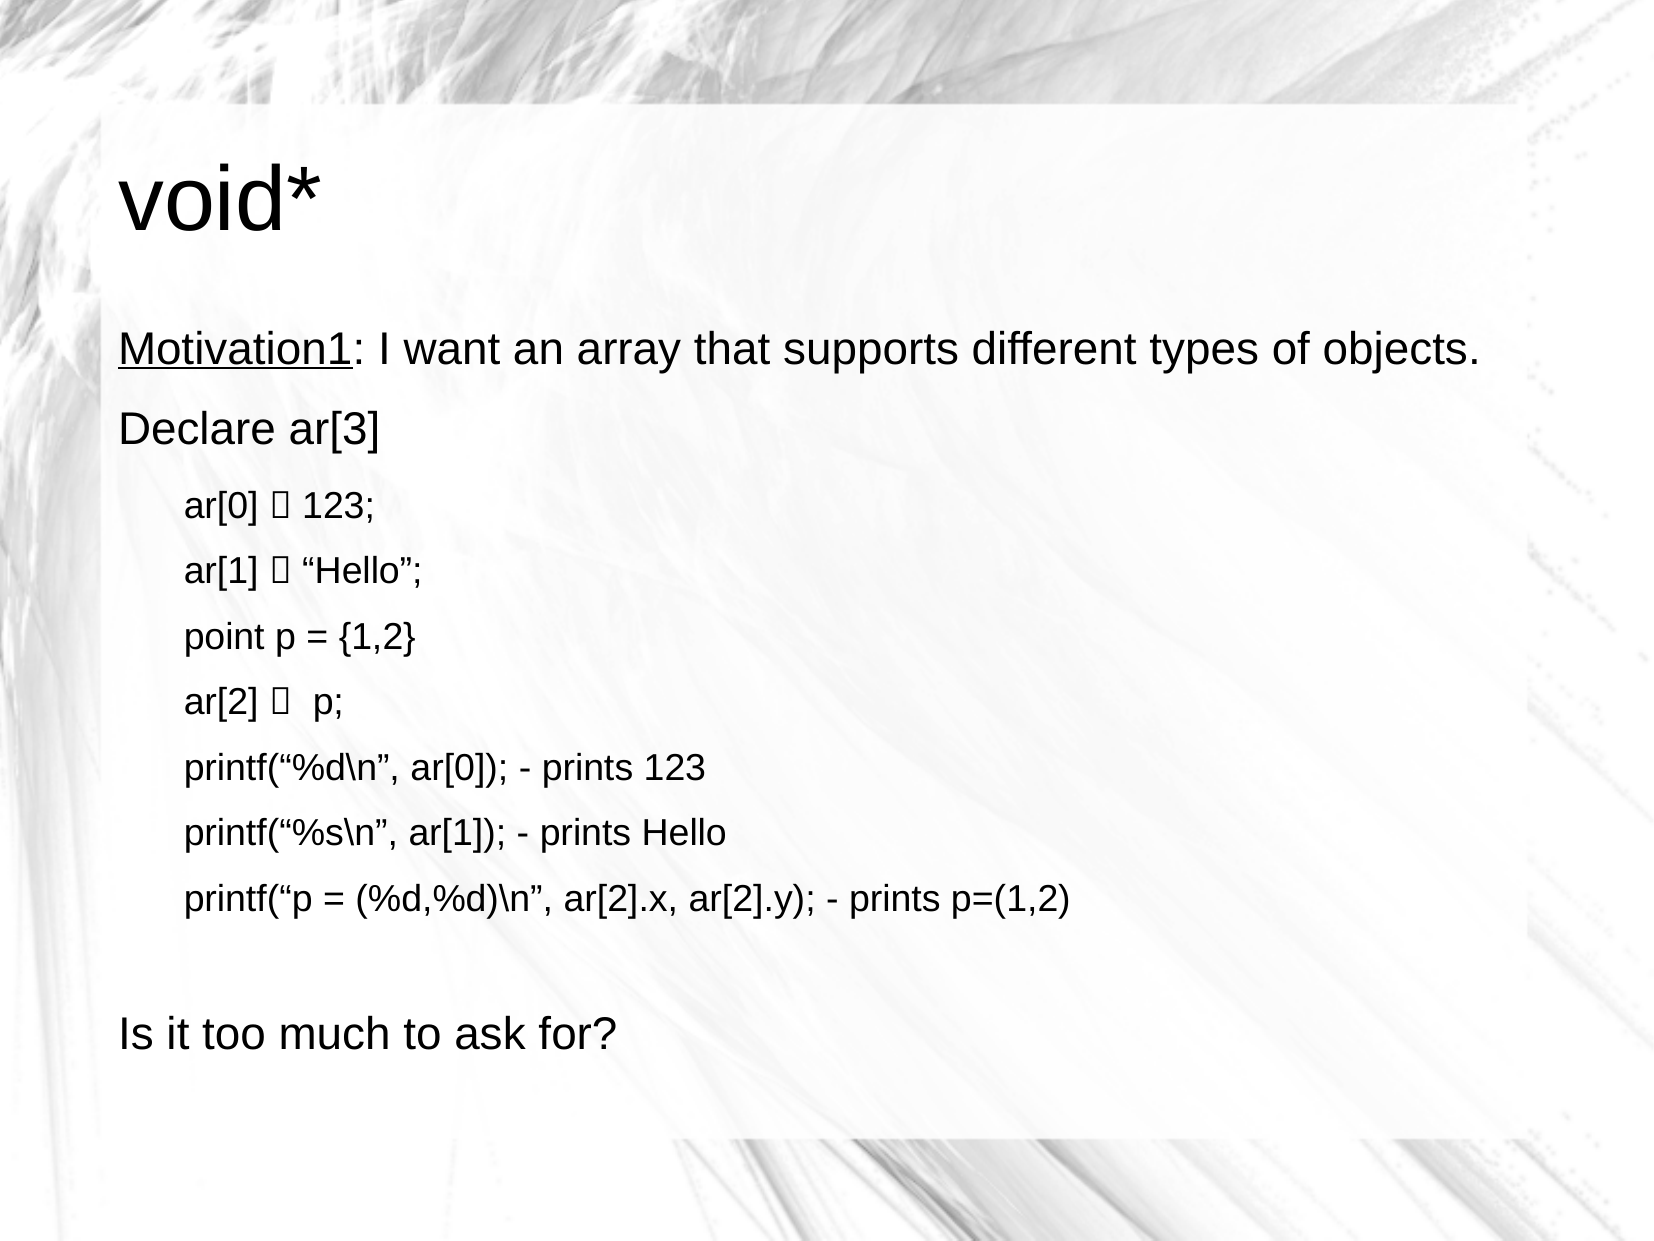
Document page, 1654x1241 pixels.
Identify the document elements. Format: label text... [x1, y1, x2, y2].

title void* [118, 93, 1506, 299]
list Motivation1: I want an array that supports different types of objects. Declare ar[3] ar[0]  123; ar[1]  “Hello”; point p = {1,2} ar[2]  p; printf(“%d\n”, ar[0]); - prints 123 printf(“%s\n”, ar[1]); - prints Hello printf(“p = (%d,%d)\n”, ar[2].x, ar[2].y); - prints p=(1,2) Is it too much to ask for? [118, 319, 1571, 1109]
picture [0, 0, 1654, 1241]
